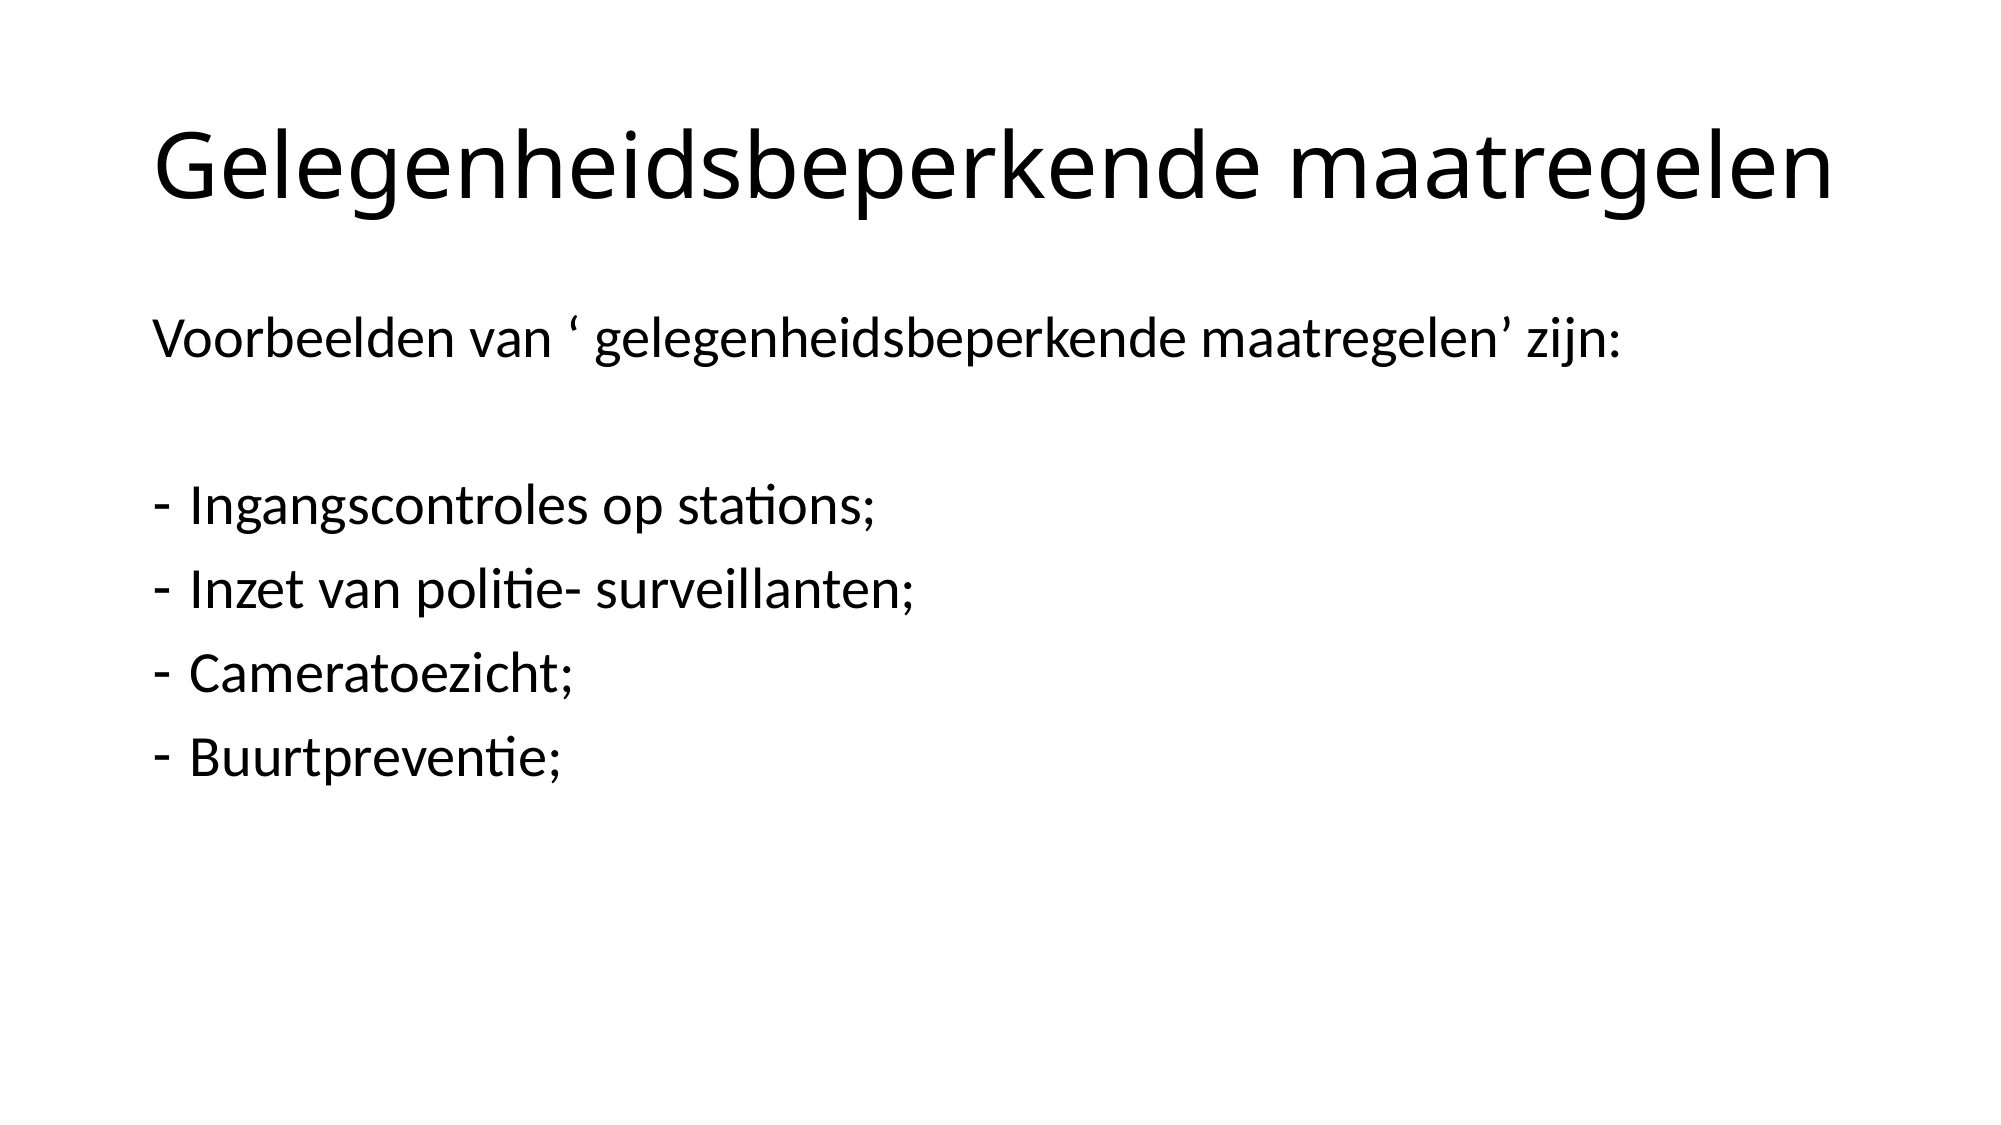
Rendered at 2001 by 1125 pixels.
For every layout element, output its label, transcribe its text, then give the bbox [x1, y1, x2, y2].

list Voorbeelden van ‘ gelegenheidsbeperkende maatregelen’ zijn: Ingangscontroles op stations; Inzet van politie- surveillanten; Cameratoezicht; Buurtpreventie; [137, 299, 1863, 1014]
title Gelegenheidsbeperkende maatregelen [137, 59, 1863, 278]
